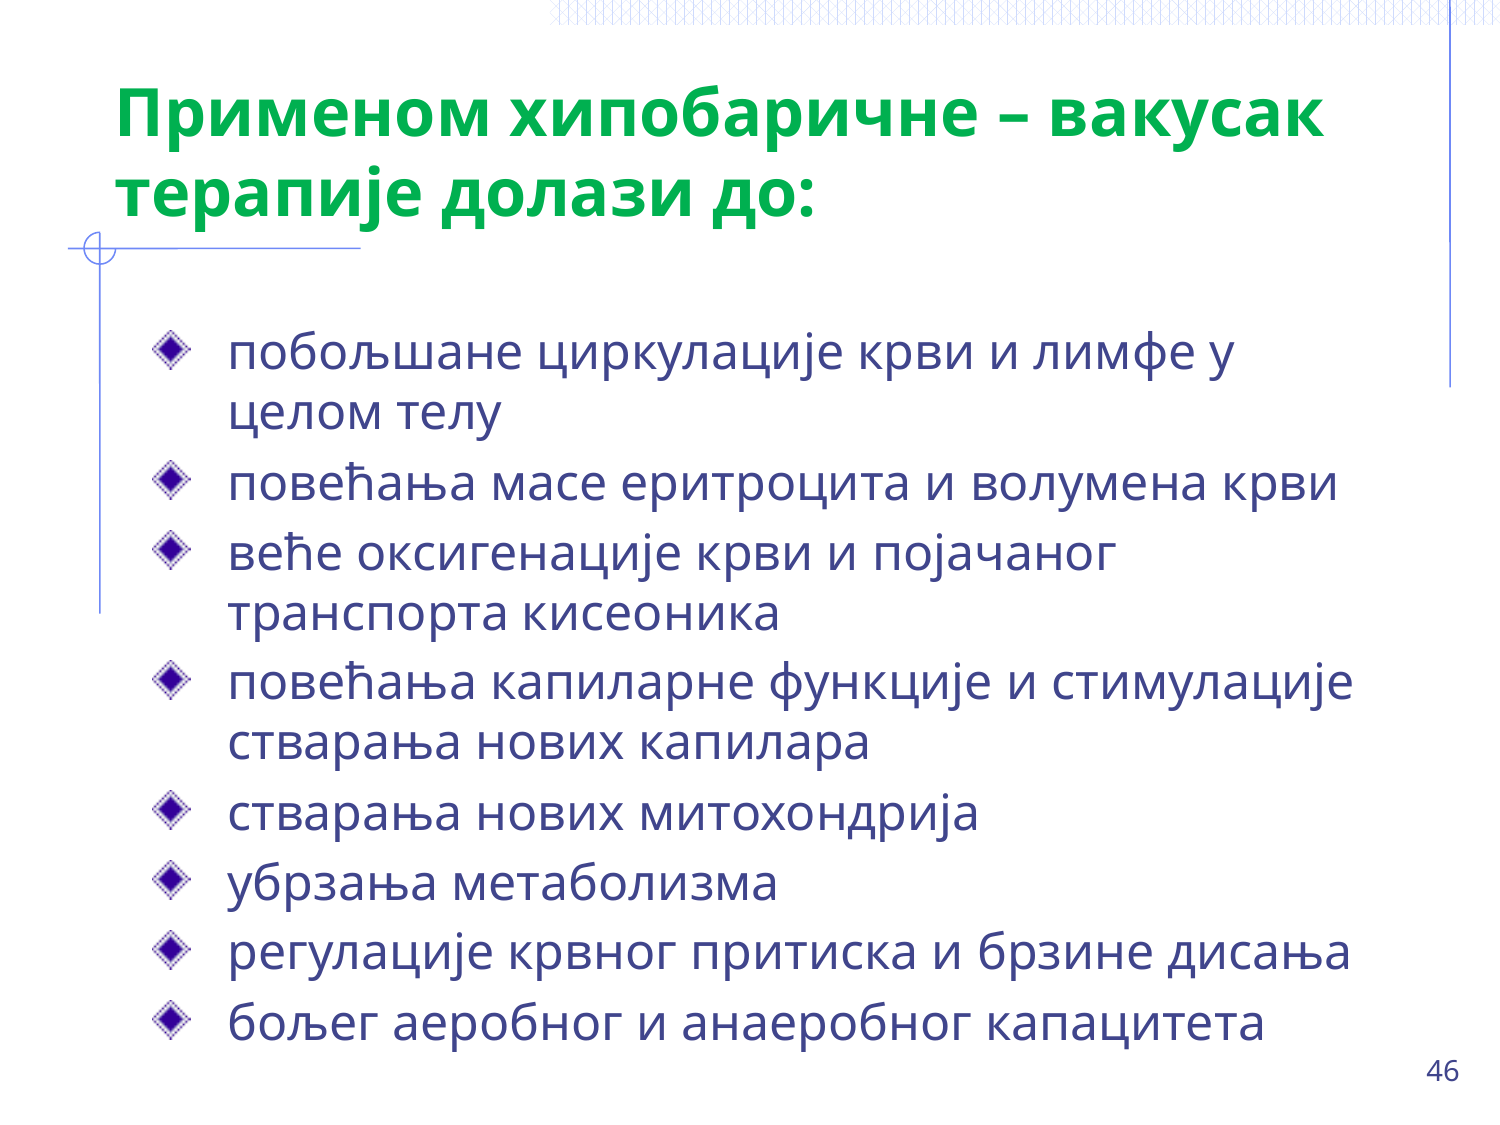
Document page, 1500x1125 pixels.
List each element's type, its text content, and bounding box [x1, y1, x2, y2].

picture [152, 460, 191, 500]
title Применом хипобаричне – вакусак терапије долази до: [99, 49, 1376, 238]
picture [152, 330, 191, 370]
picture [152, 930, 191, 970]
picture [152, 1000, 191, 1040]
slide_number 46 [1162, 1025, 1475, 1100]
picture [152, 860, 191, 900]
picture [152, 790, 191, 830]
picture [152, 530, 191, 570]
list побољшане циркулације крви и лимфе у целом телу повећања масе еритроцита и волумена крви веће оксигенације крви и појачаног транспорта кисеоника повећања капиларне функције и стимулације стварања нових капилара стварања нових митохондрија убрзања метаболизма регулације крвног притиска и брзине дисања бољег аеробног и анаеробног капацитета [137, 312, 1413, 988]
picture [152, 660, 191, 700]
